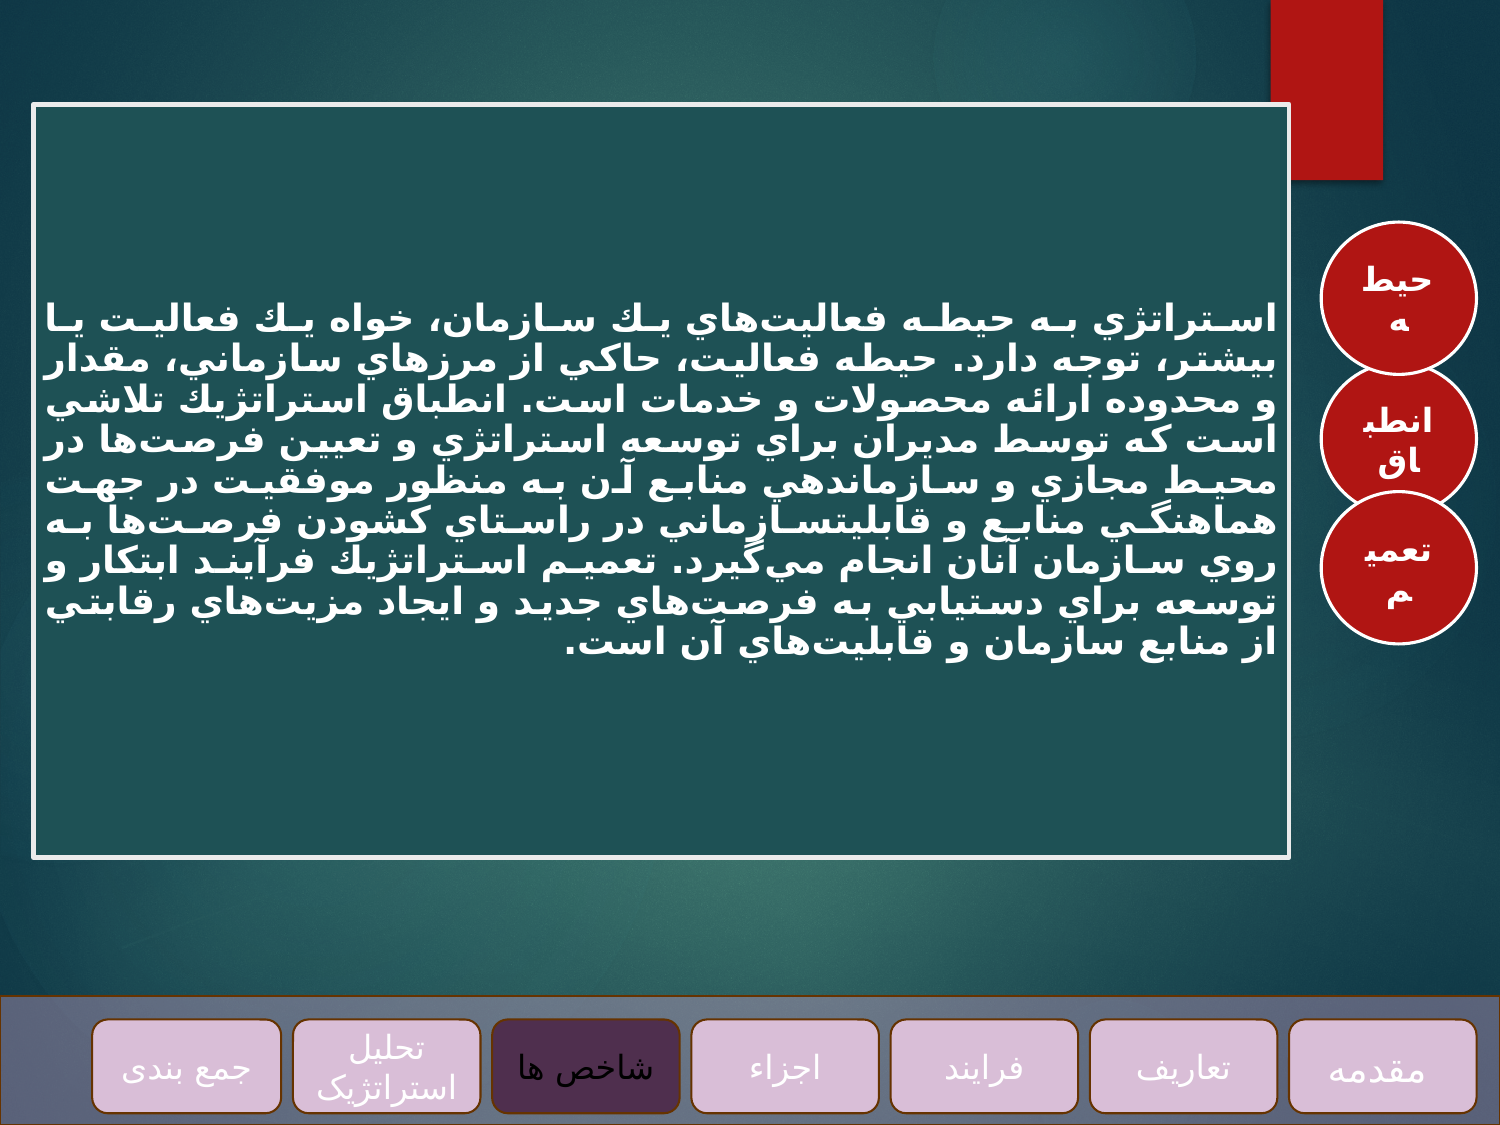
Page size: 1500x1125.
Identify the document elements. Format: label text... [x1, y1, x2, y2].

text_box اجزاء [689, 1026, 881, 1115]
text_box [1288, 1019, 1477, 1114]
text_box جمع بندی [90, 1026, 283, 1115]
text_box تحلیل استراتژیک [291, 1026, 483, 1115]
text_box تعاریف [1088, 1026, 1279, 1115]
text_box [33, 56, 1290, 1018]
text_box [1320, 221, 1477, 375]
text_box [0, 995, 1500, 1125]
text_box شاخص ها [490, 1026, 682, 1115]
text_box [1320, 382, 1477, 490]
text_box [1320, 491, 1477, 645]
text_box فرایند [888, 1026, 1080, 1115]
